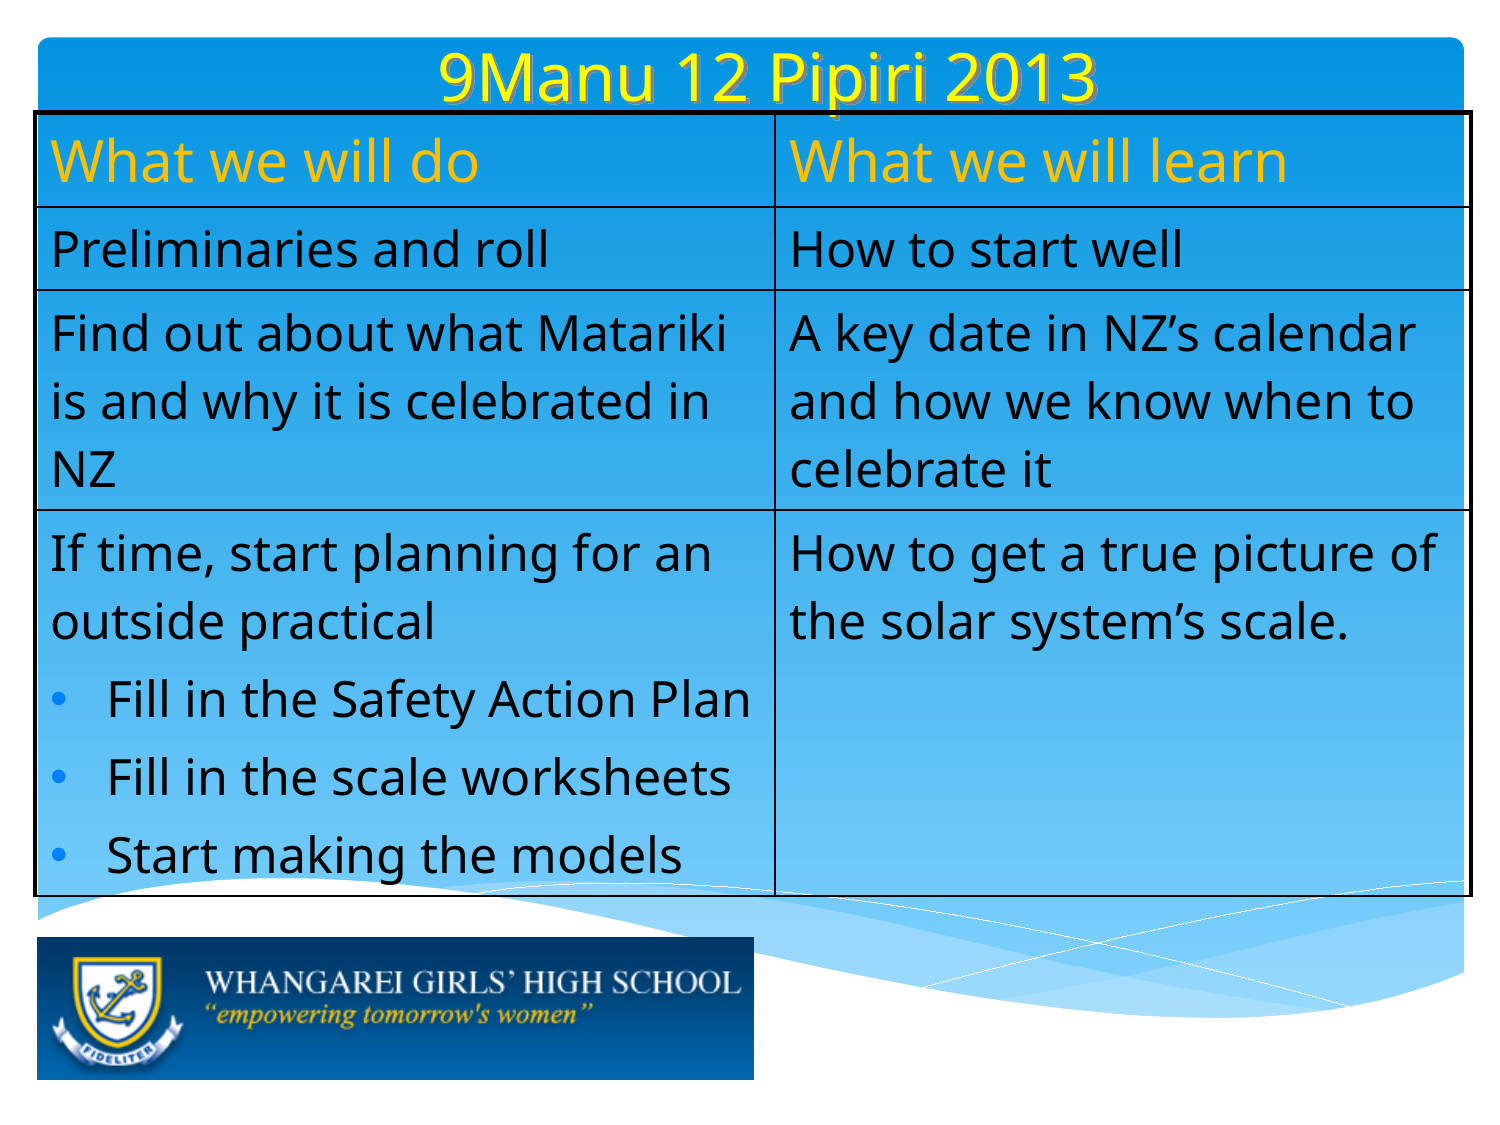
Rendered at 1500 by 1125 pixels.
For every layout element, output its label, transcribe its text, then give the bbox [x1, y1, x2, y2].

table_header What we will do [37, 115, 774, 206]
table_cell A key date in NZ’s calendar and how we know when to celebrate it [776, 291, 1469, 509]
picture [37, 937, 754, 1080]
table_header What we will learn [776, 115, 1469, 206]
table_cell If time, start planning for an outside practical Fill in the Safety Action Plan Fill in the scale worksheets Start making the models [37, 511, 774, 895]
table_cell Find out about what Matariki is and why it is celebrated in NZ [37, 291, 774, 509]
table_cell How to start well [776, 208, 1469, 289]
text_box 9Manu 12 Pipiri 2013 [162, 24, 1375, 110]
table_cell How to get a true picture of the solar system’s scale. [776, 511, 1469, 895]
table_cell Preliminaries and roll [37, 208, 774, 289]
